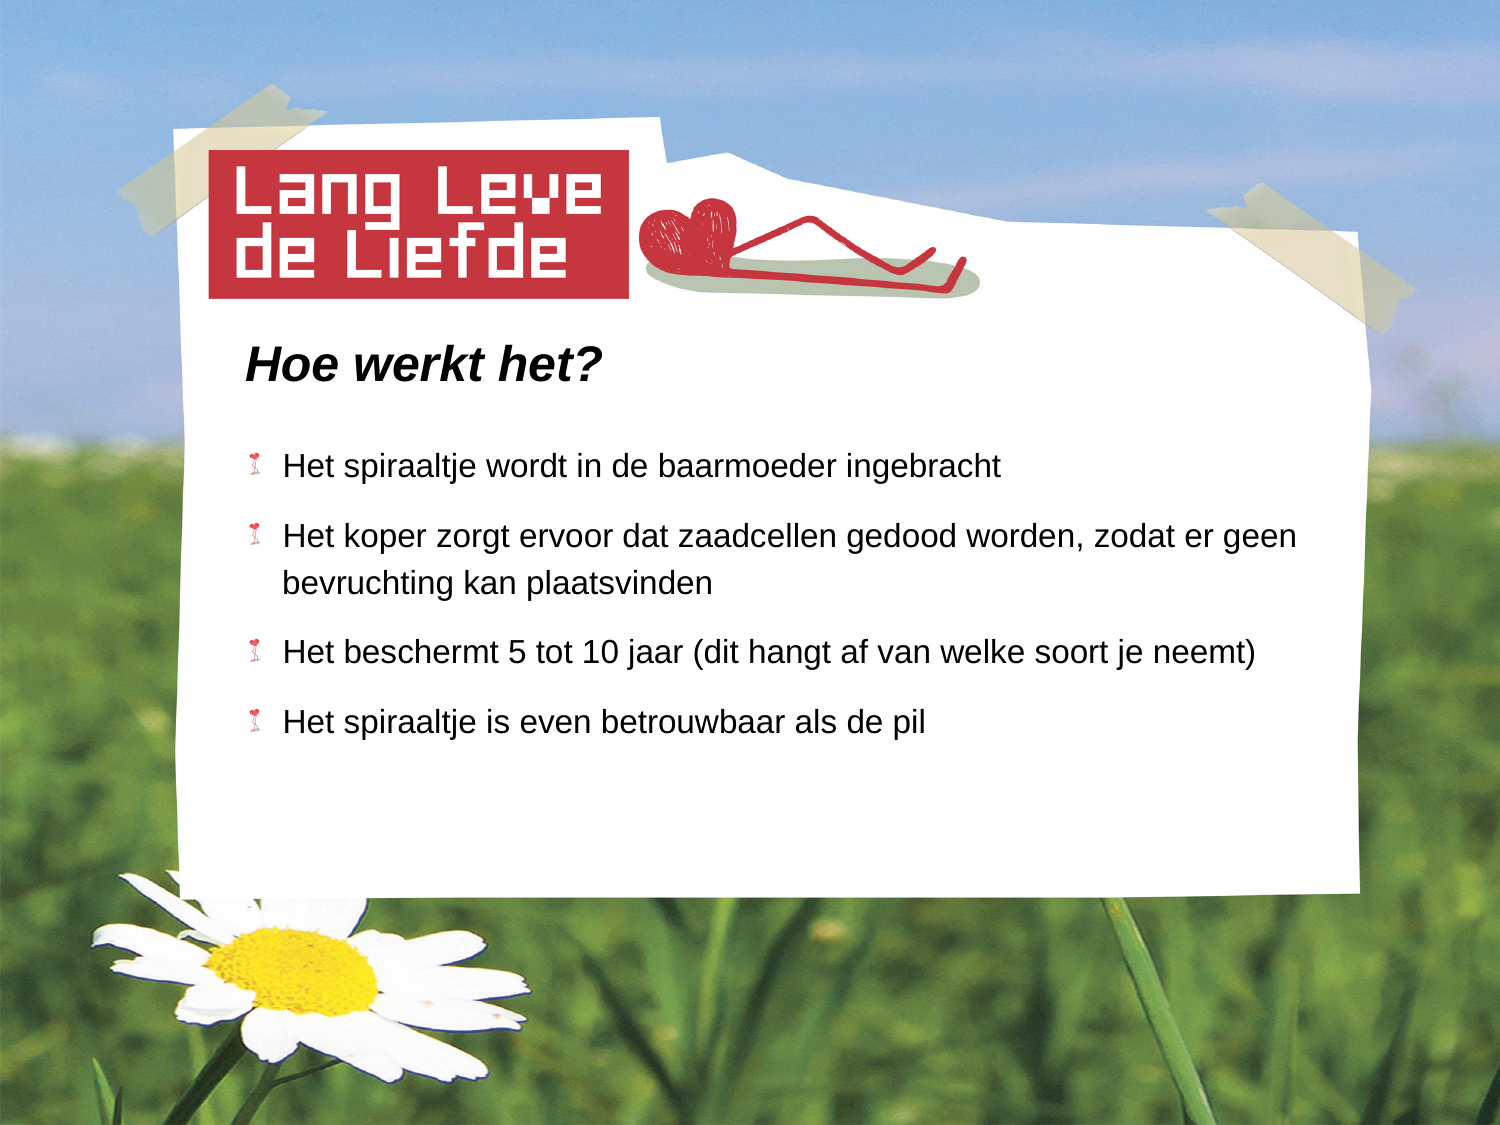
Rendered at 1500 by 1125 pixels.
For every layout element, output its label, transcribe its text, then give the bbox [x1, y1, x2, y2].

picture [0, 0, 1500, 1125]
list Hoe werkt het? Het spiraaltje wordt in de baarmoeder ingebracht Het koper zorgt ervoor dat zaadcellen gedood worden, zodat er geen bevruchting kan plaatsvinden Het beschermt 5 tot 10 jaar (dit hangt af van welke soort je neemt) Het spiraaltje is even betrouwbaar als de pil [229, 323, 1333, 897]
